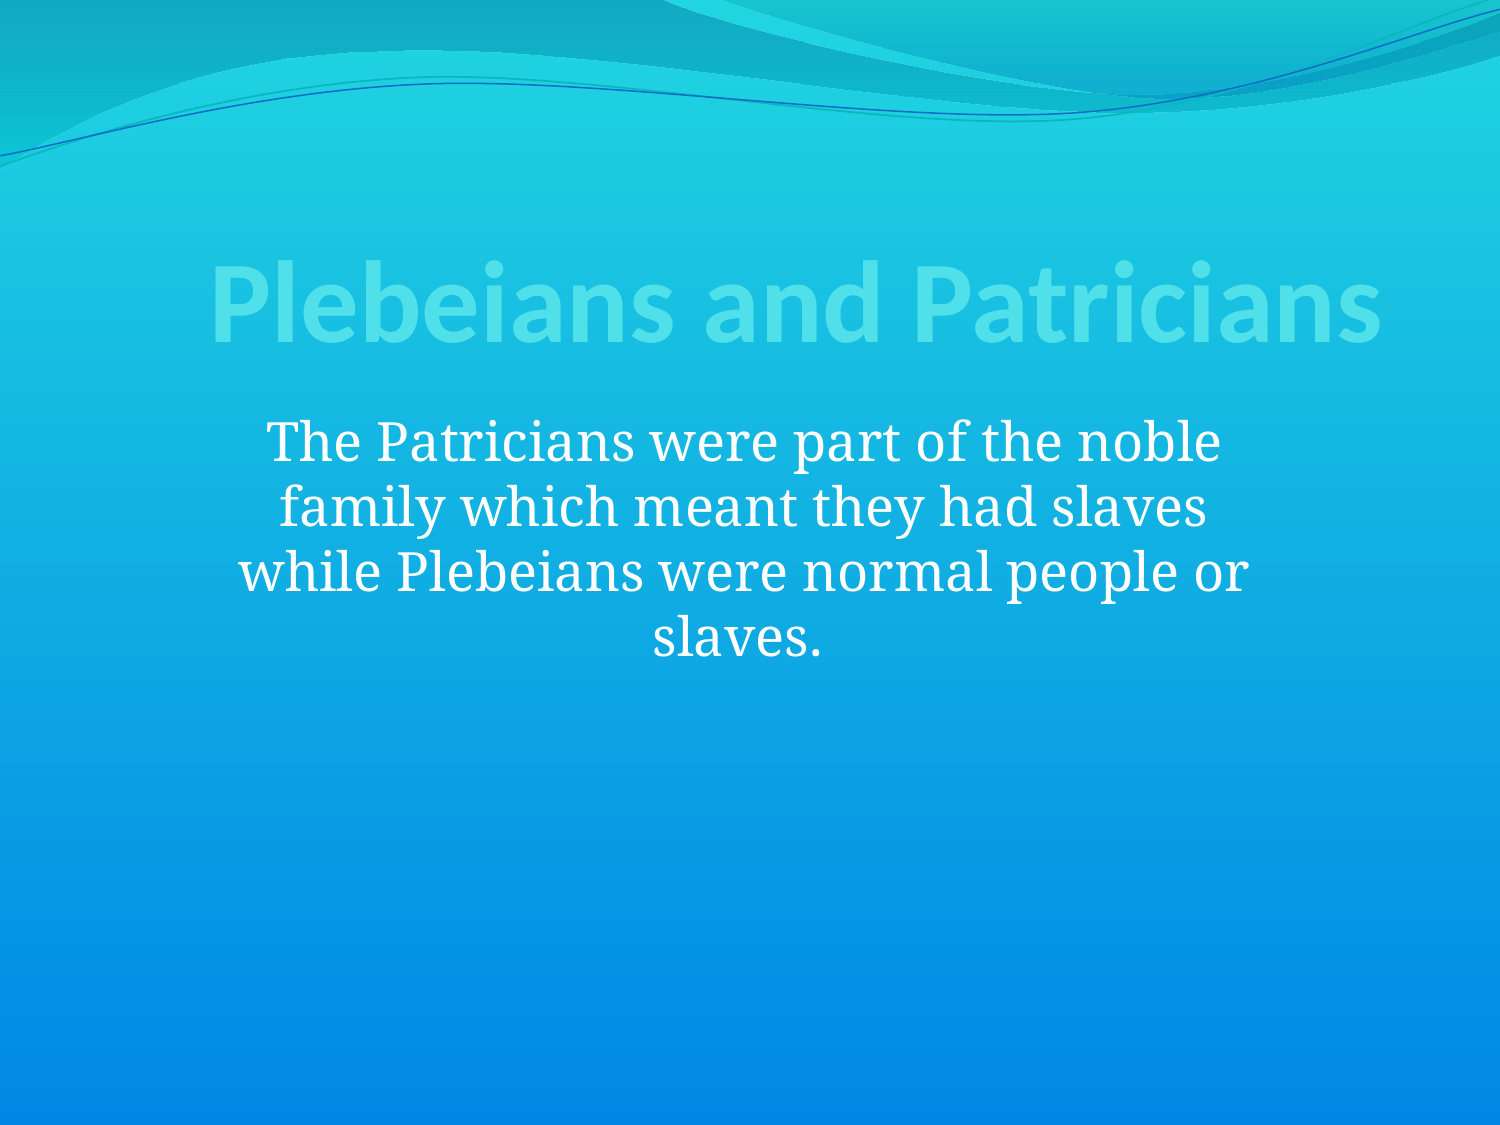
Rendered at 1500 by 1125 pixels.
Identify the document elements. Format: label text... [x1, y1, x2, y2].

subtitle The Patricians were part of the noble family which meant they had slaves while Plebeians were normal people or slaves. [225, 399, 1275, 775]
title Plebeians and Patricians [112, 125, 1388, 367]
